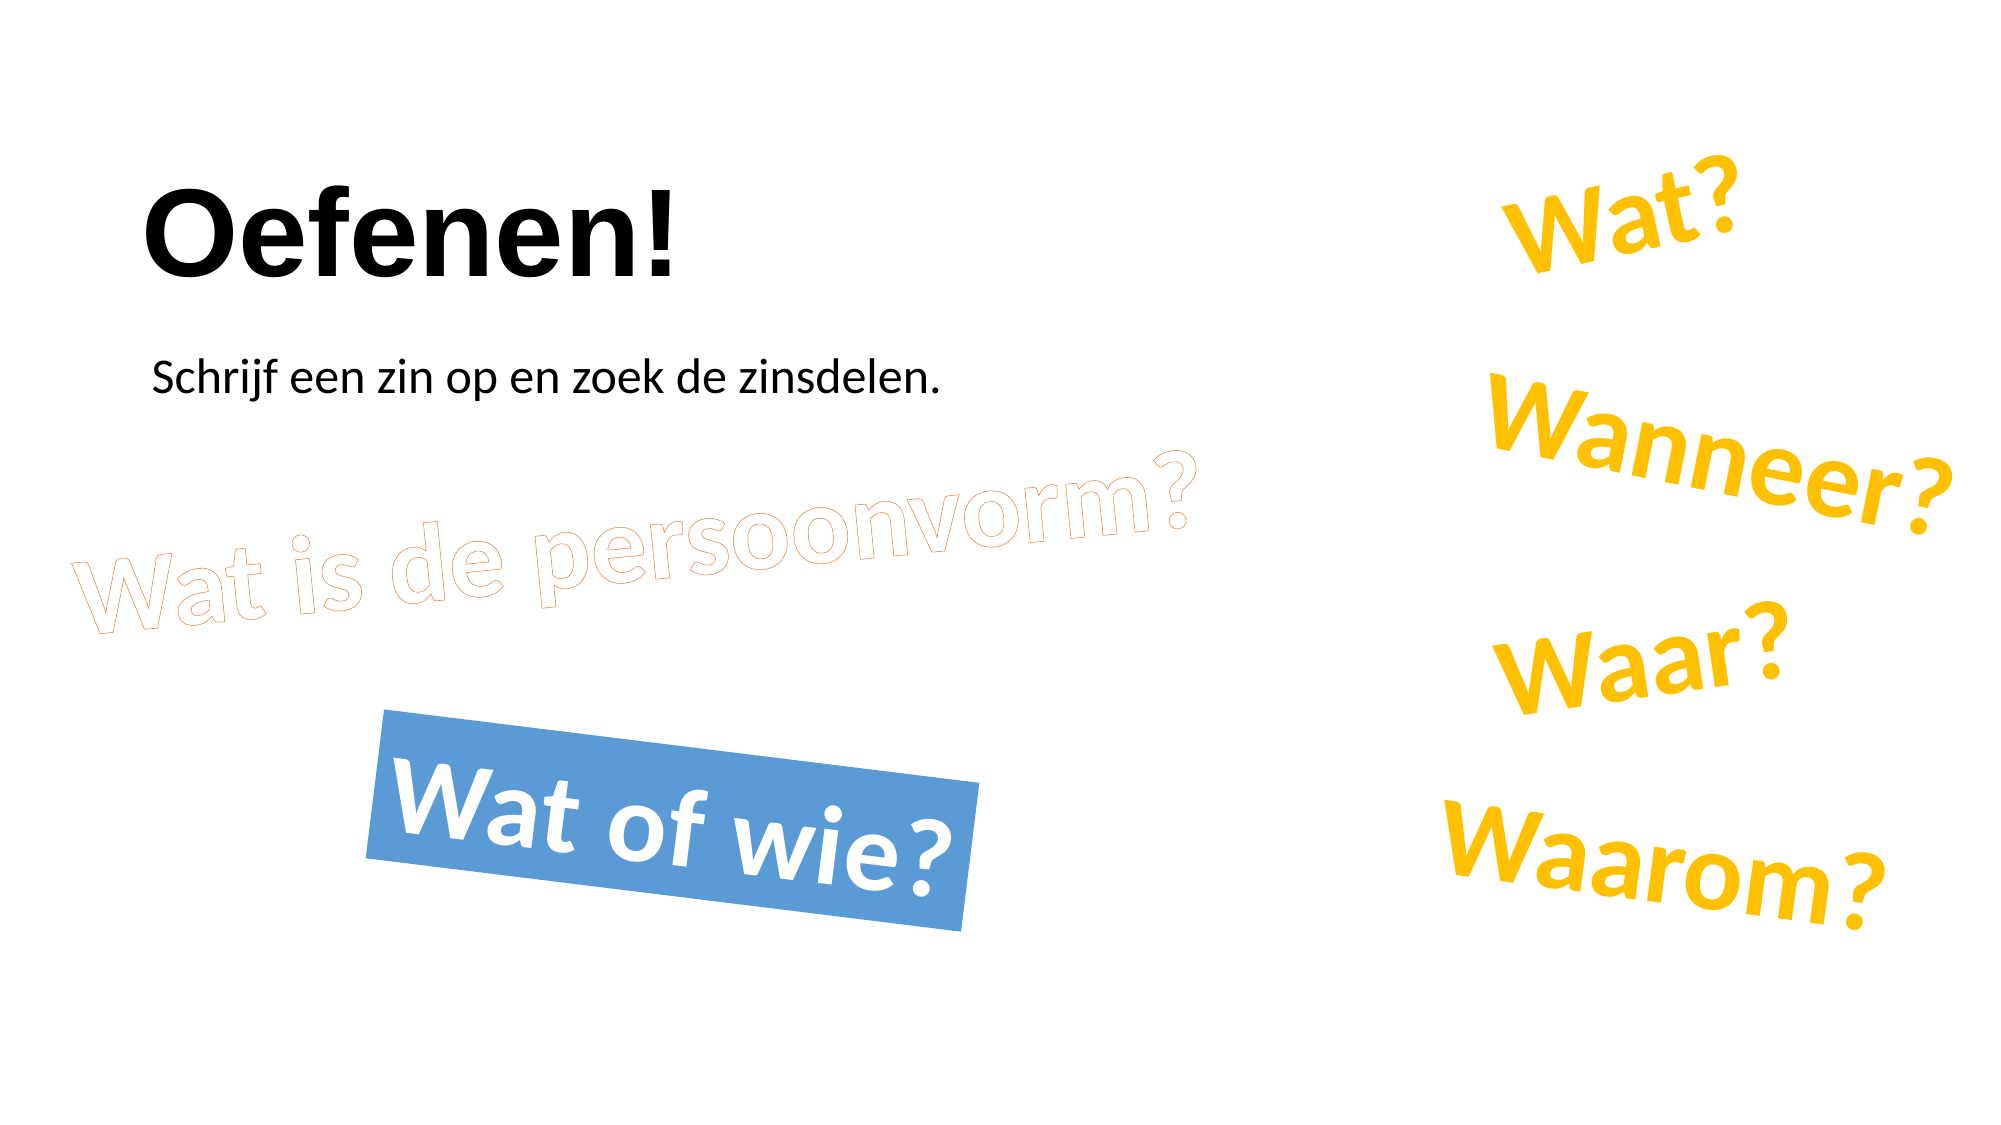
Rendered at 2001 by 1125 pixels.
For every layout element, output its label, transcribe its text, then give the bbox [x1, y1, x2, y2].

text_box Waarom? [1415, 751, 1914, 966]
text_box Waar? [1470, 553, 1821, 750]
text_box Wat? [1476, 105, 1776, 311]
subtitle Schrijf een zin op en zoek de zinsdelen. [0, 342, 1117, 615]
text_box Wat is de persoonvorm? [51, 403, 1226, 668]
title Oefenen! [126, 126, 1627, 311]
text_box Wanneer? [1454, 324, 1985, 573]
text_box Wat of wie? [365, 709, 980, 932]
